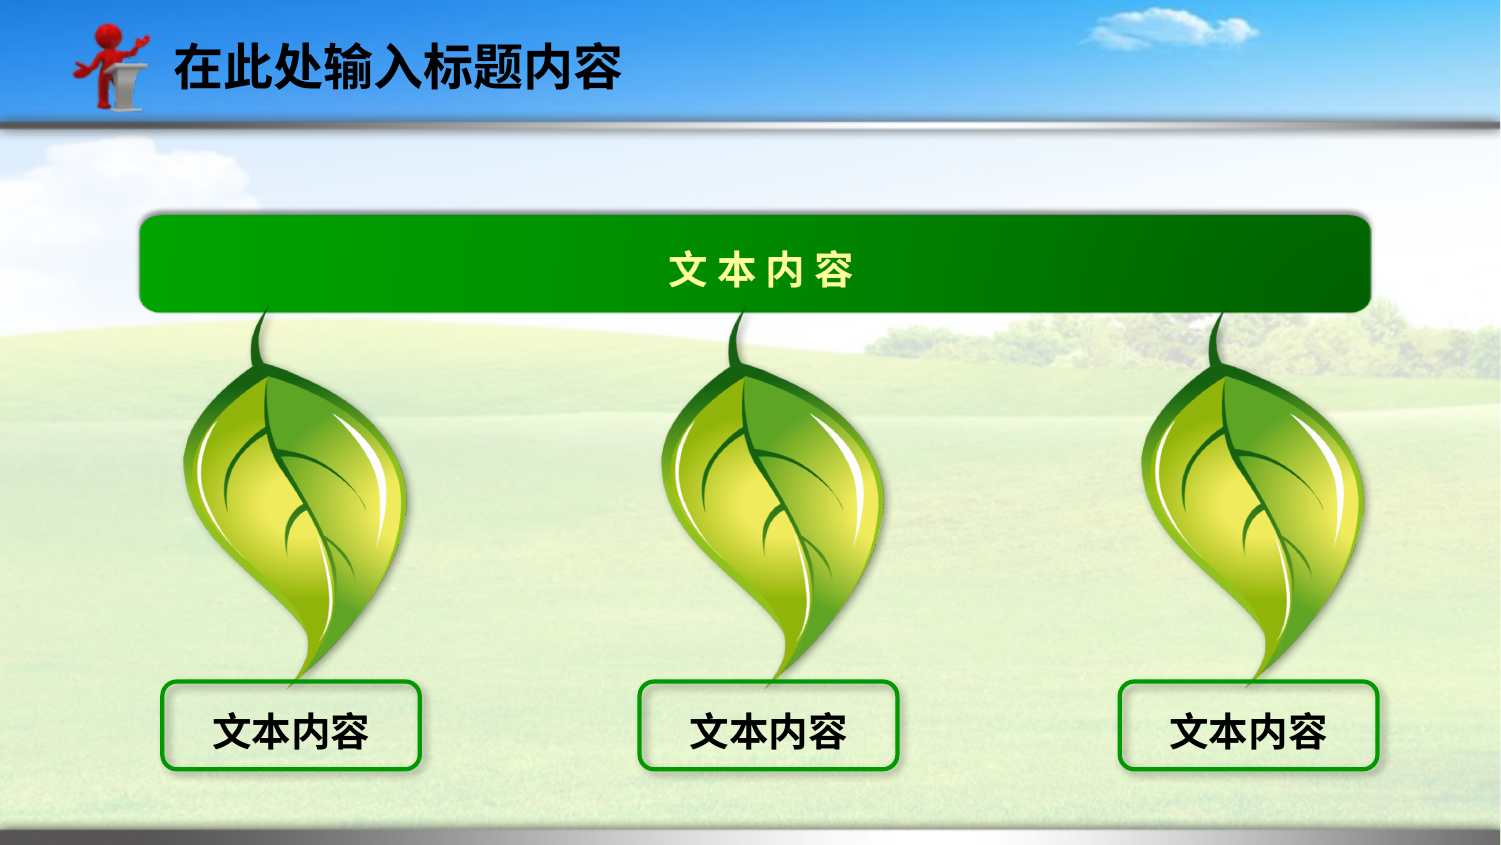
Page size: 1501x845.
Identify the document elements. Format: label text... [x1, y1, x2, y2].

text_box 在此处输入标题内容 [108, 28, 688, 103]
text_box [492, 314, 1045, 770]
picture [0, 0, 1501, 845]
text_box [15, 314, 492, 770]
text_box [129, 203, 1381, 314]
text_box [1045, 314, 1501, 770]
